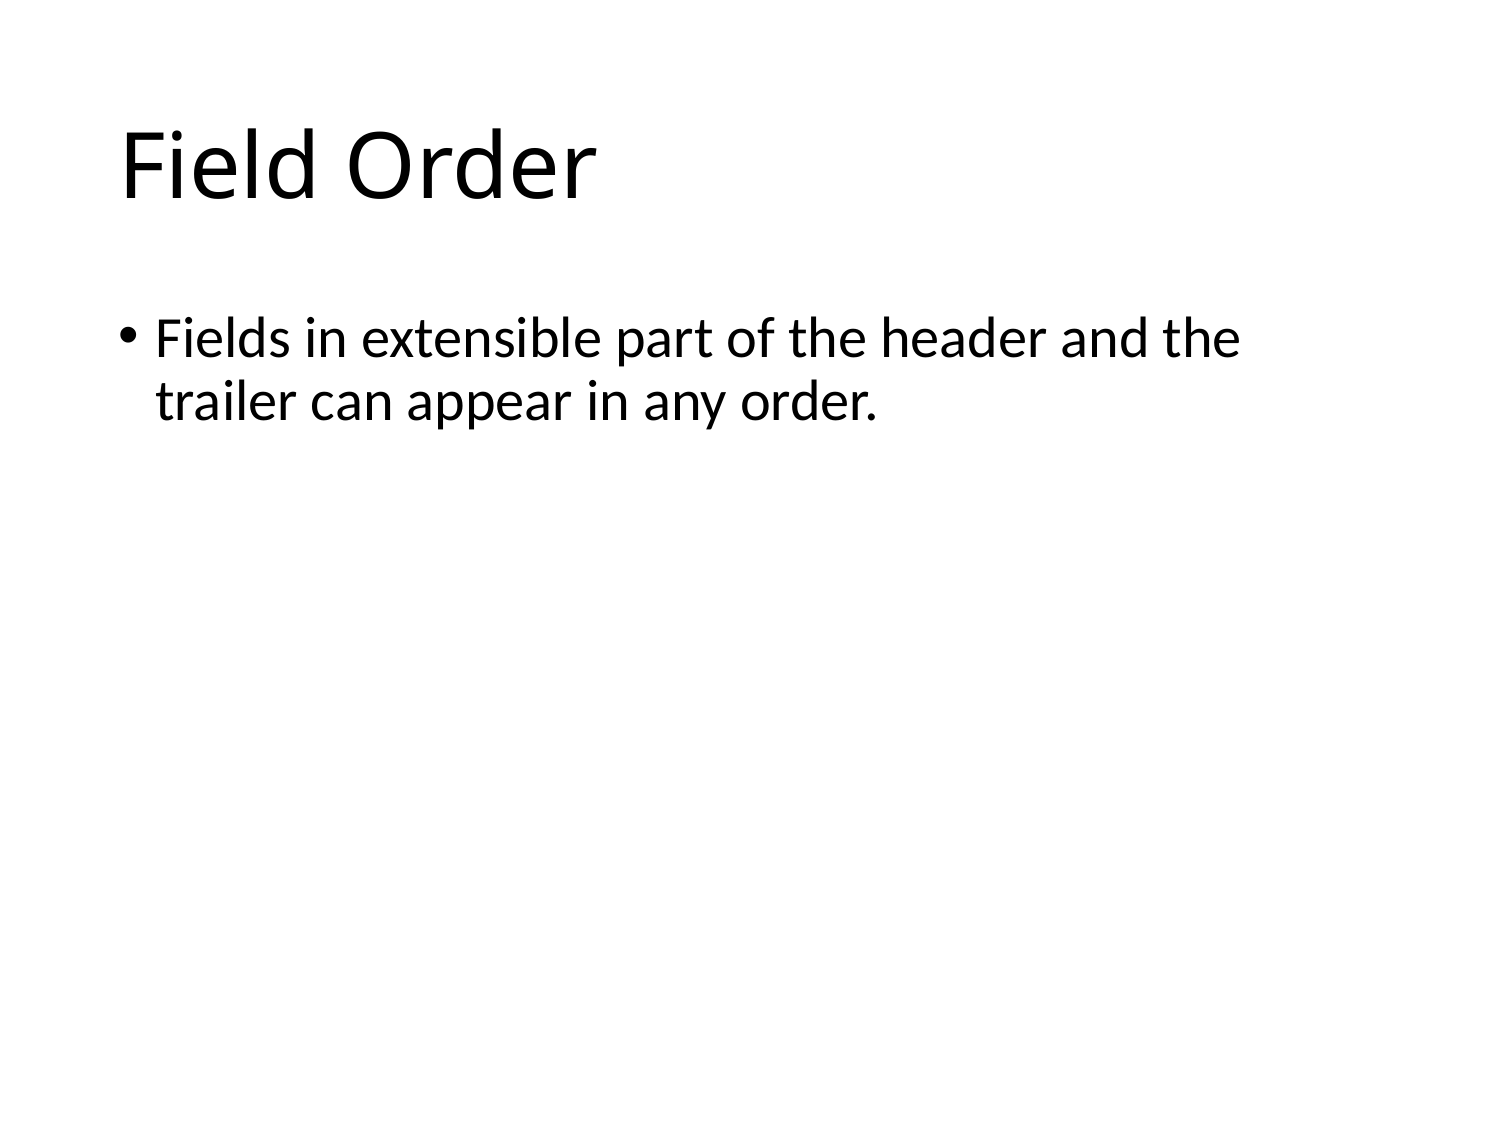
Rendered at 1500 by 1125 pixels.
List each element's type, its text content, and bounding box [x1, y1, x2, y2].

list Fields in extensible part of the header and the trailer can appear in any order. [103, 299, 1397, 1014]
title Field Order [103, 59, 1397, 278]
